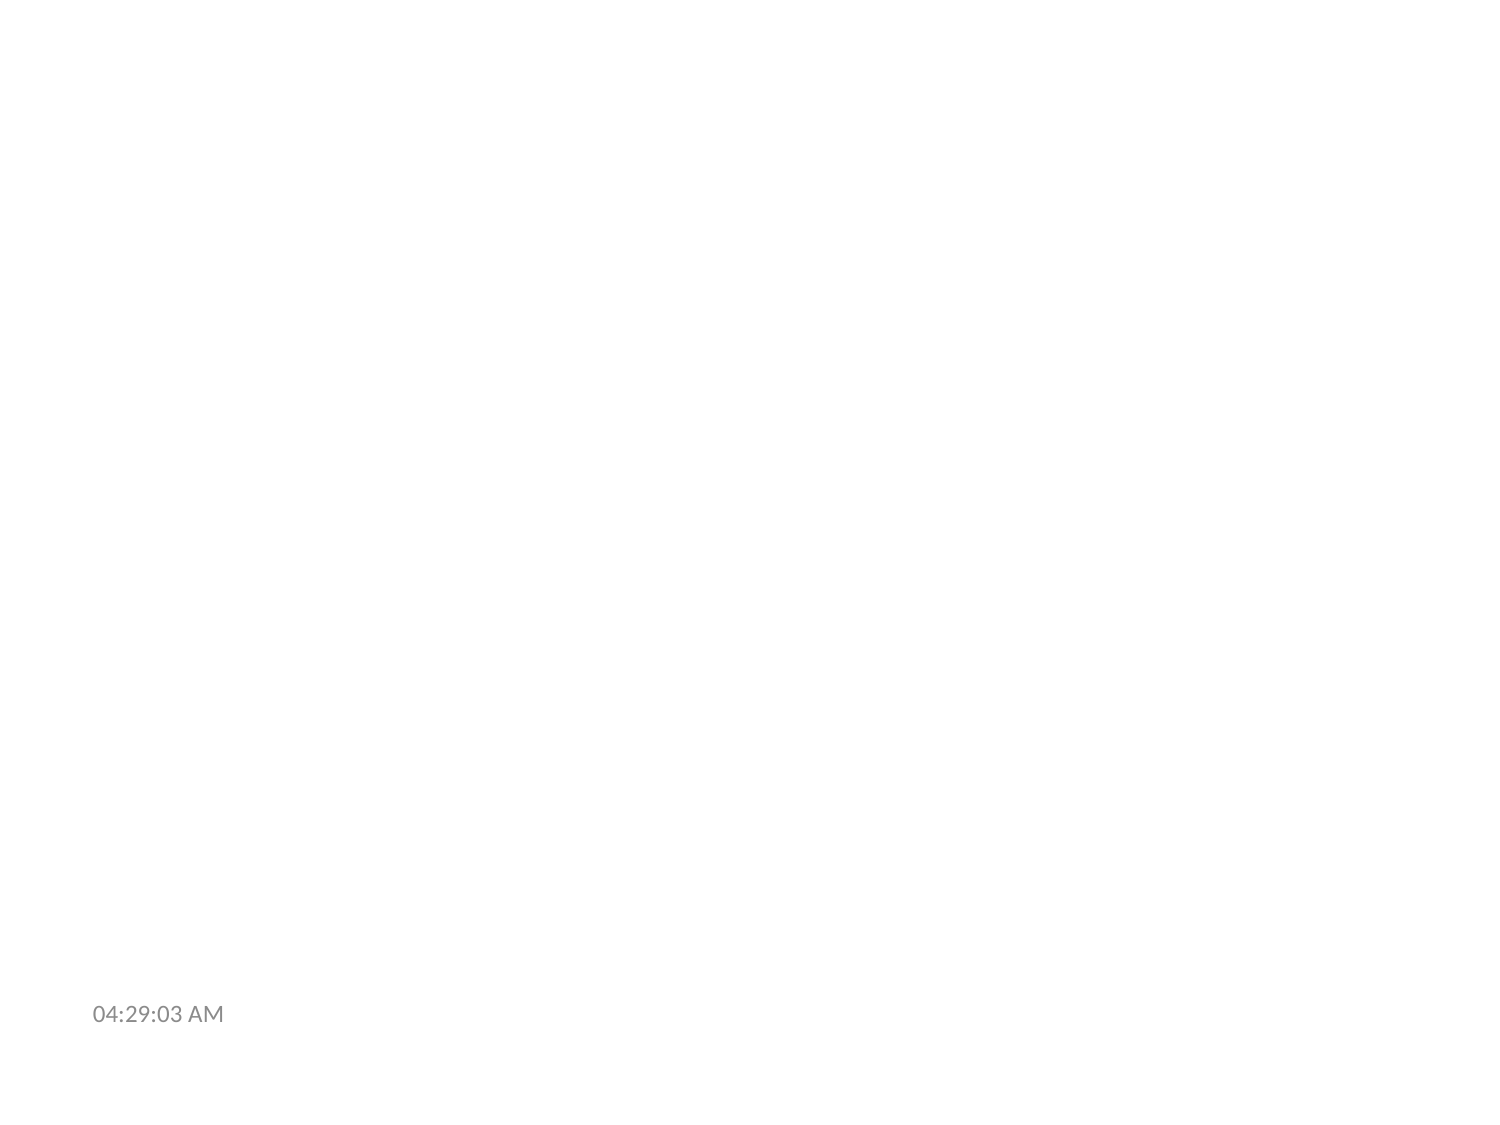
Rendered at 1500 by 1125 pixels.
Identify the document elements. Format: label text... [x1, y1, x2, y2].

text_box 3:35:09 PM [77, 982, 428, 1043]
